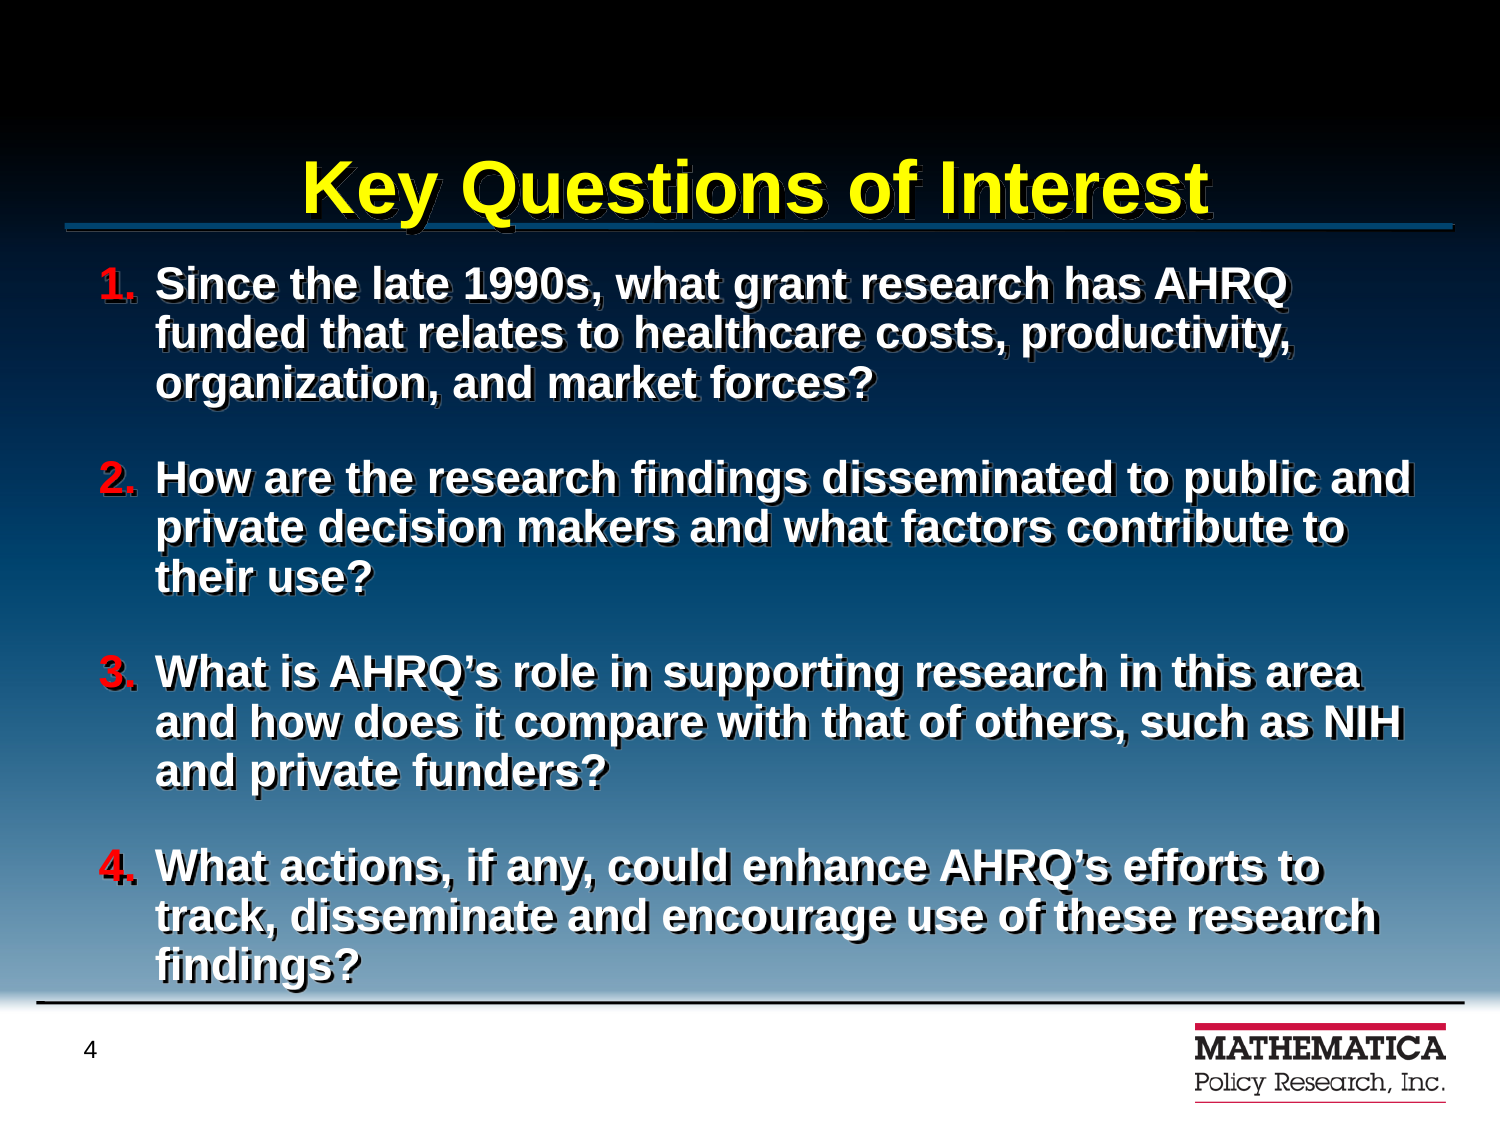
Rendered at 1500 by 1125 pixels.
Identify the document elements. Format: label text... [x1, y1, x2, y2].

title Key Questions of Interest [62, 48, 1450, 237]
picture [0, 0, 1500, 1125]
list 1. Since the late 1990s, what grant research has AHRQ funded that relates to healthcare costs, productivity, organization, and market forces? 2. How are the research findings disseminated to public and private decision makers and what factors contribute to their use? 3. What is AHRQ’s role in supporting research in this area and how does it compare with that of others, such as NIH and private funders? 4. What actions, if any, could enhance AHRQ’s efforts to track, disseminate and encourage use of these research findings? [83, 379, 1436, 967]
